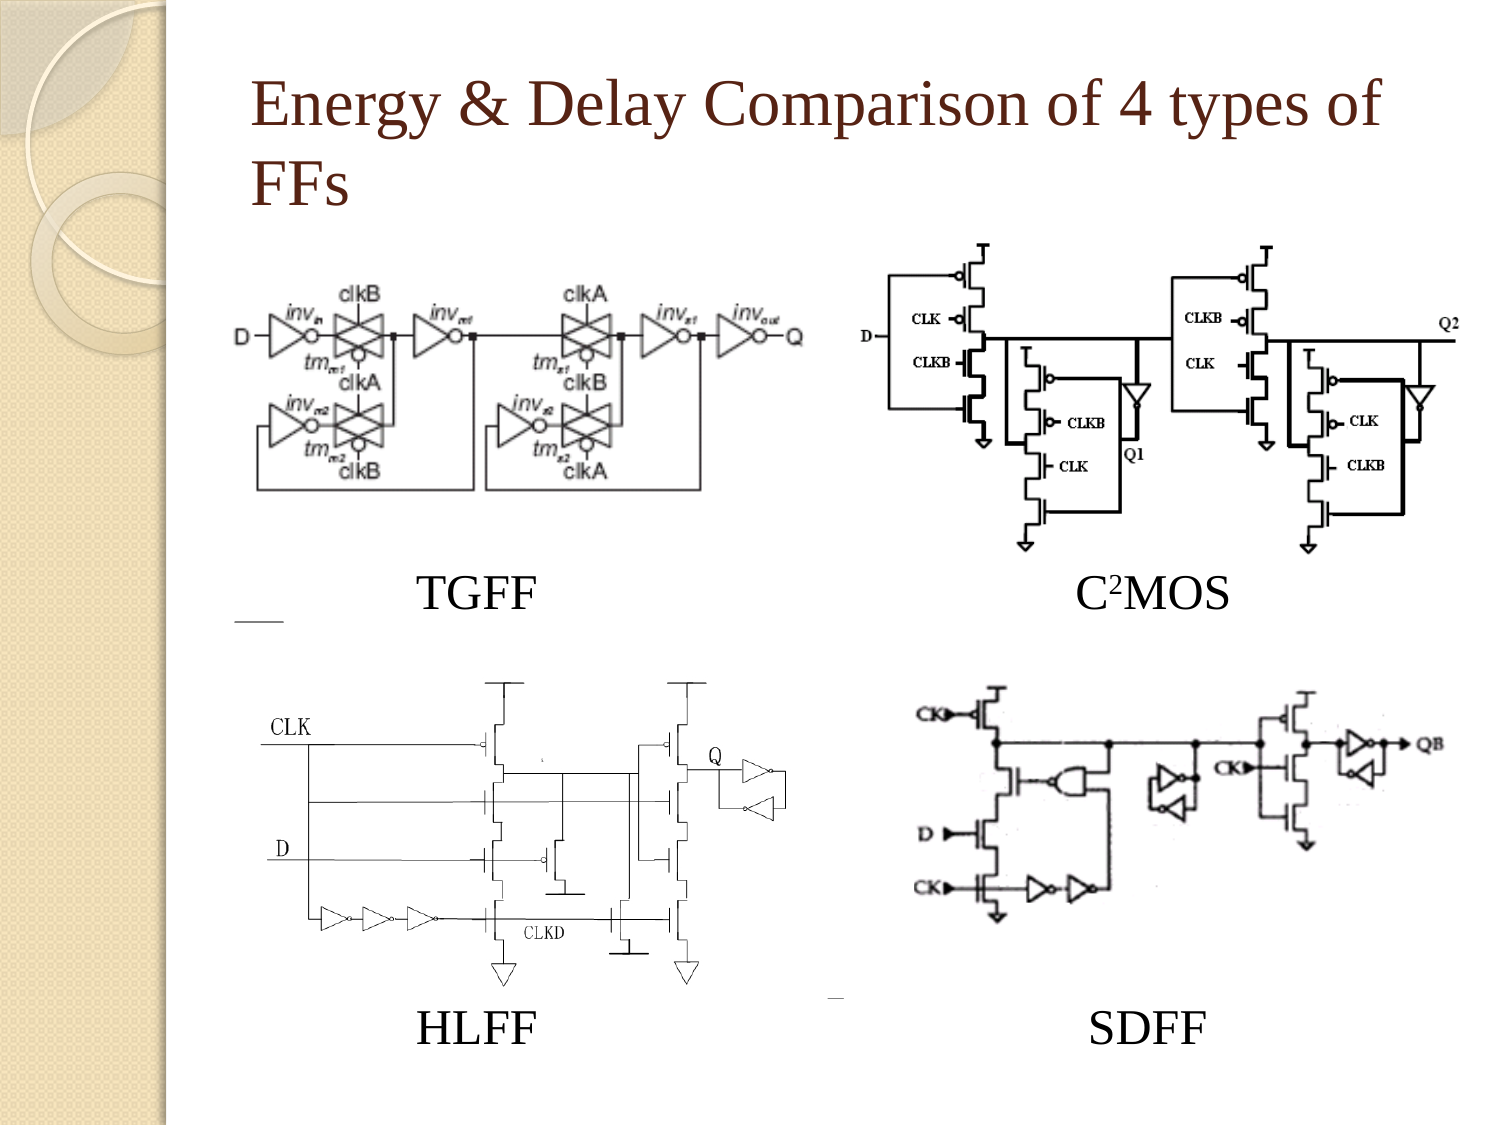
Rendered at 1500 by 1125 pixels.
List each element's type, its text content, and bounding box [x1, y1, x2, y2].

picture [855, 234, 1466, 564]
picture [234, 620, 844, 999]
title Energy & Delay Comparison of 4 types of FFs [235, 45, 1466, 233]
picture [222, 269, 811, 505]
list TGFF C2MOS HLFF SDFF [75, 262, 1425, 1102]
picture [913, 679, 1465, 940]
